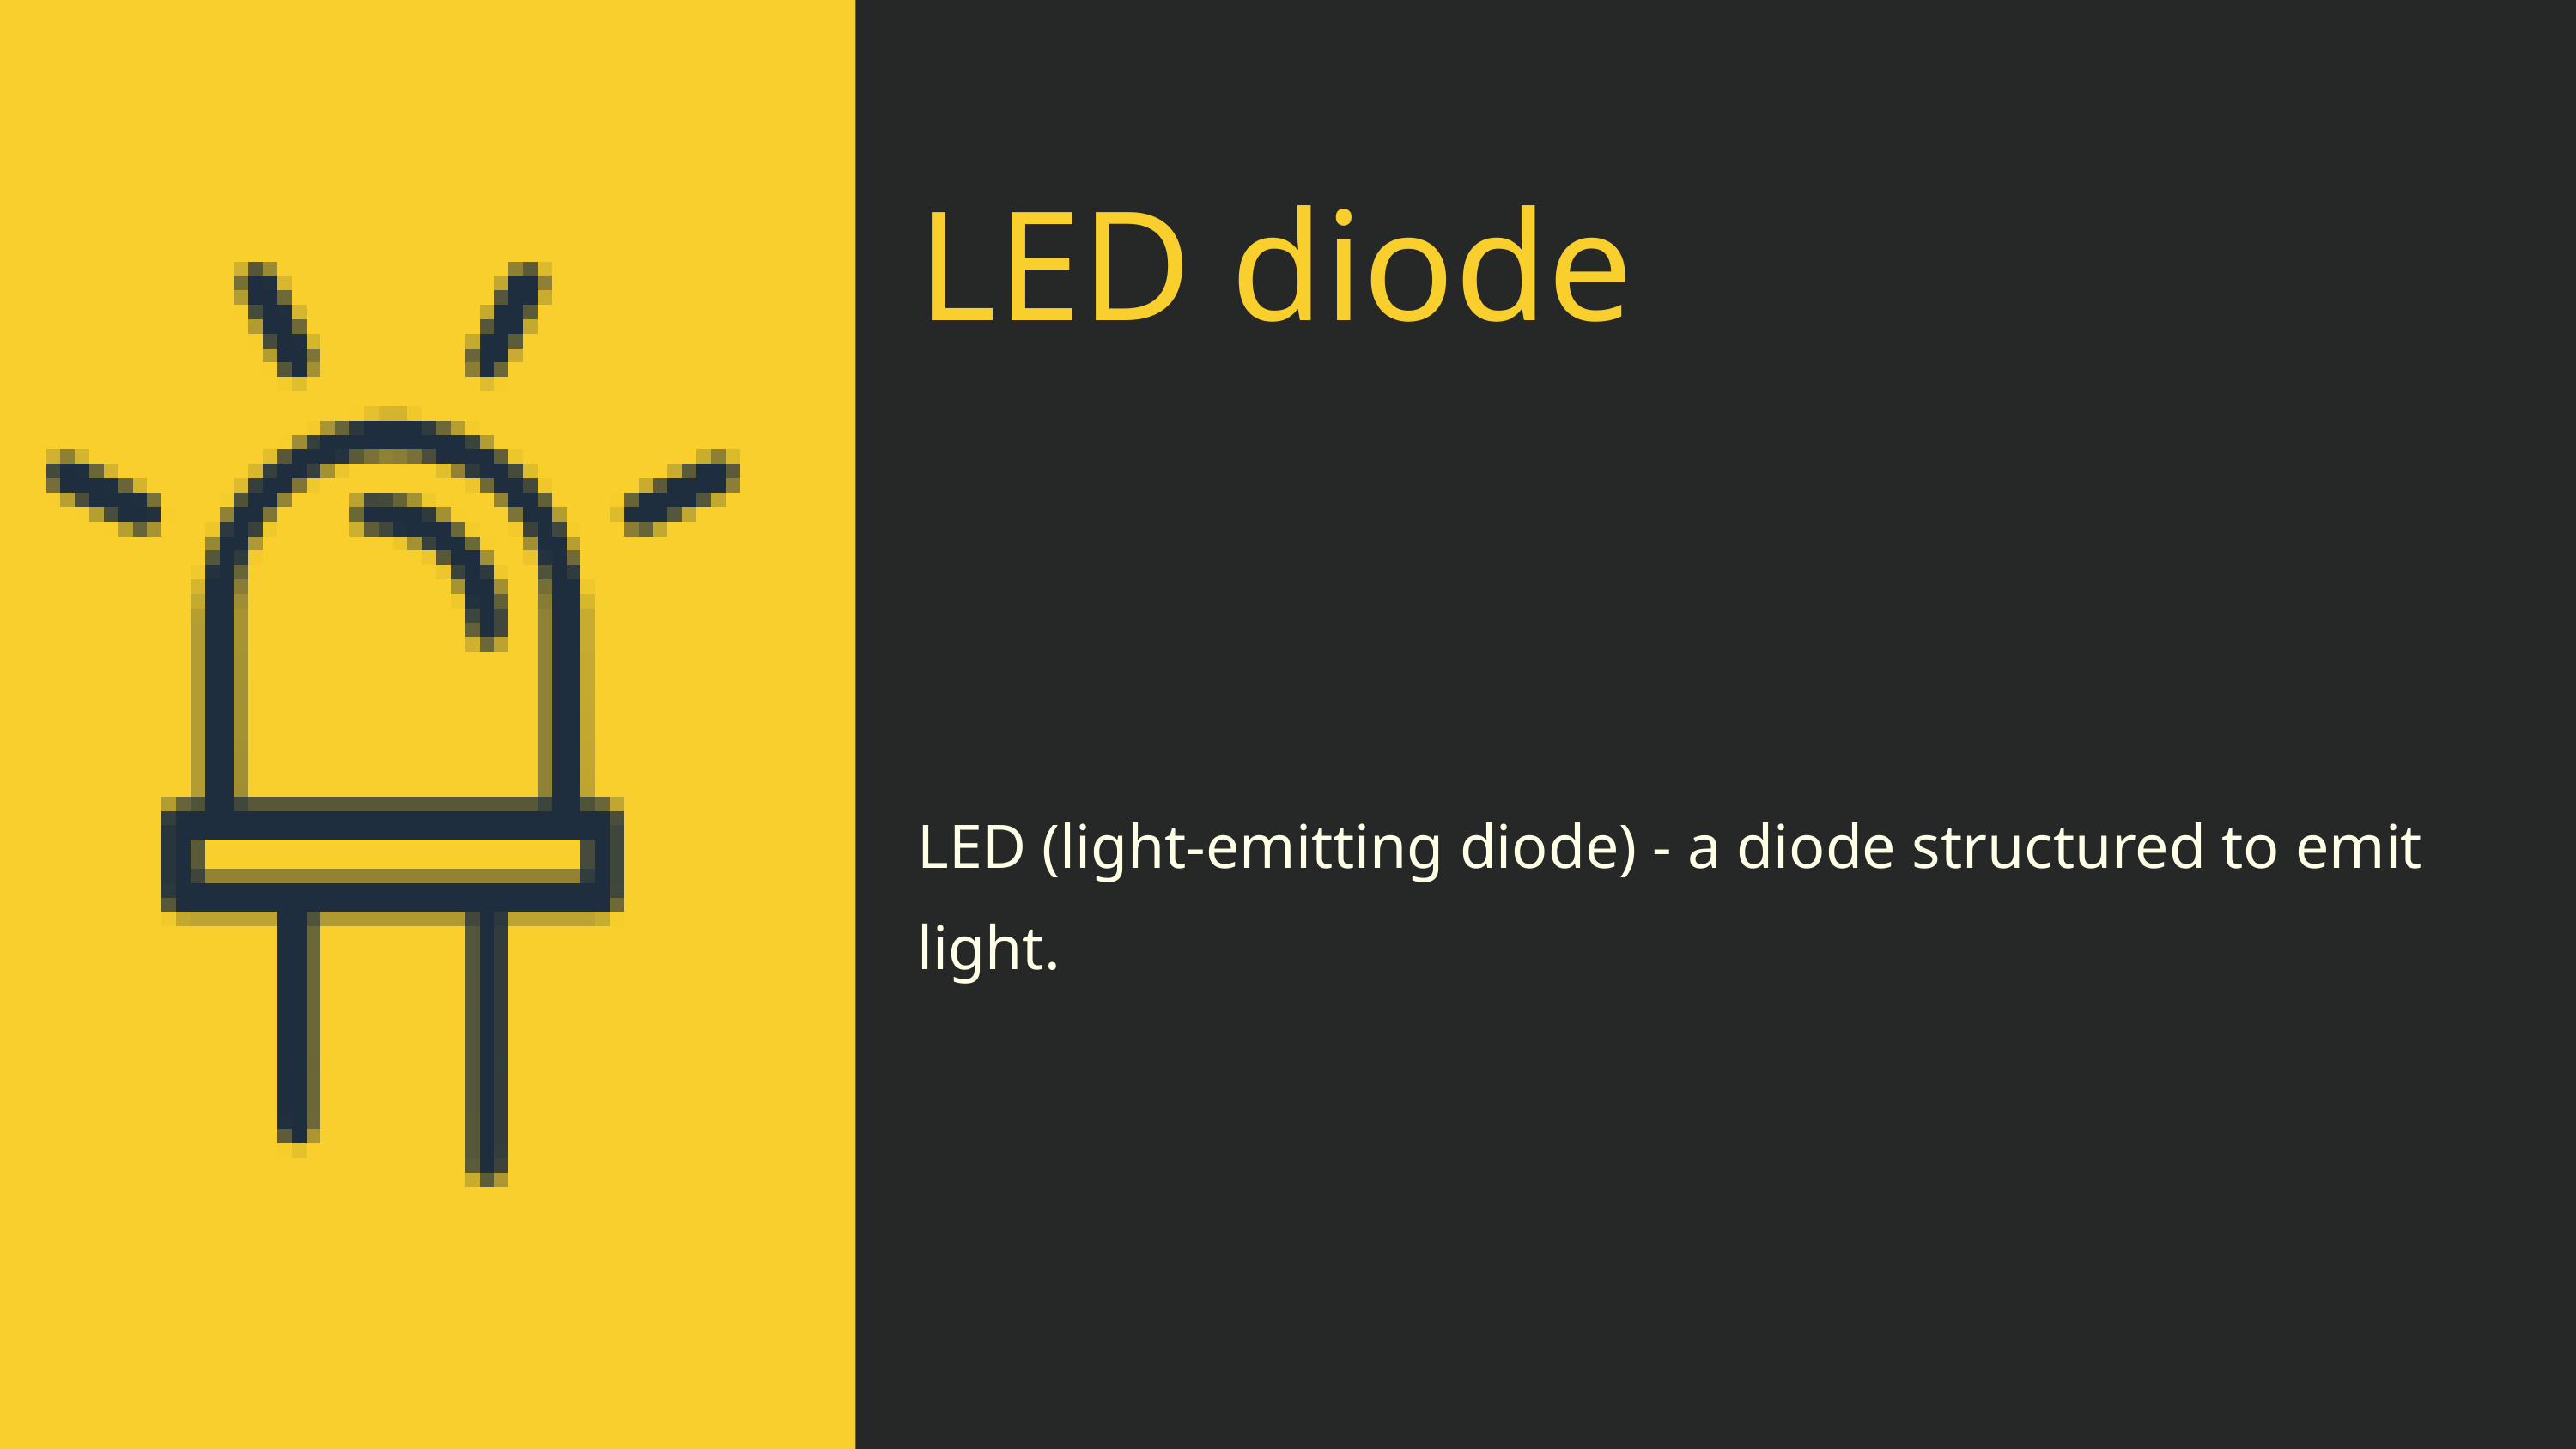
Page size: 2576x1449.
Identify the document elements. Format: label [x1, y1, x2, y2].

text_box [0, 0, 856, 1449]
text_box [46, 262, 740, 1187]
text_box [917, 152, 2432, 979]
